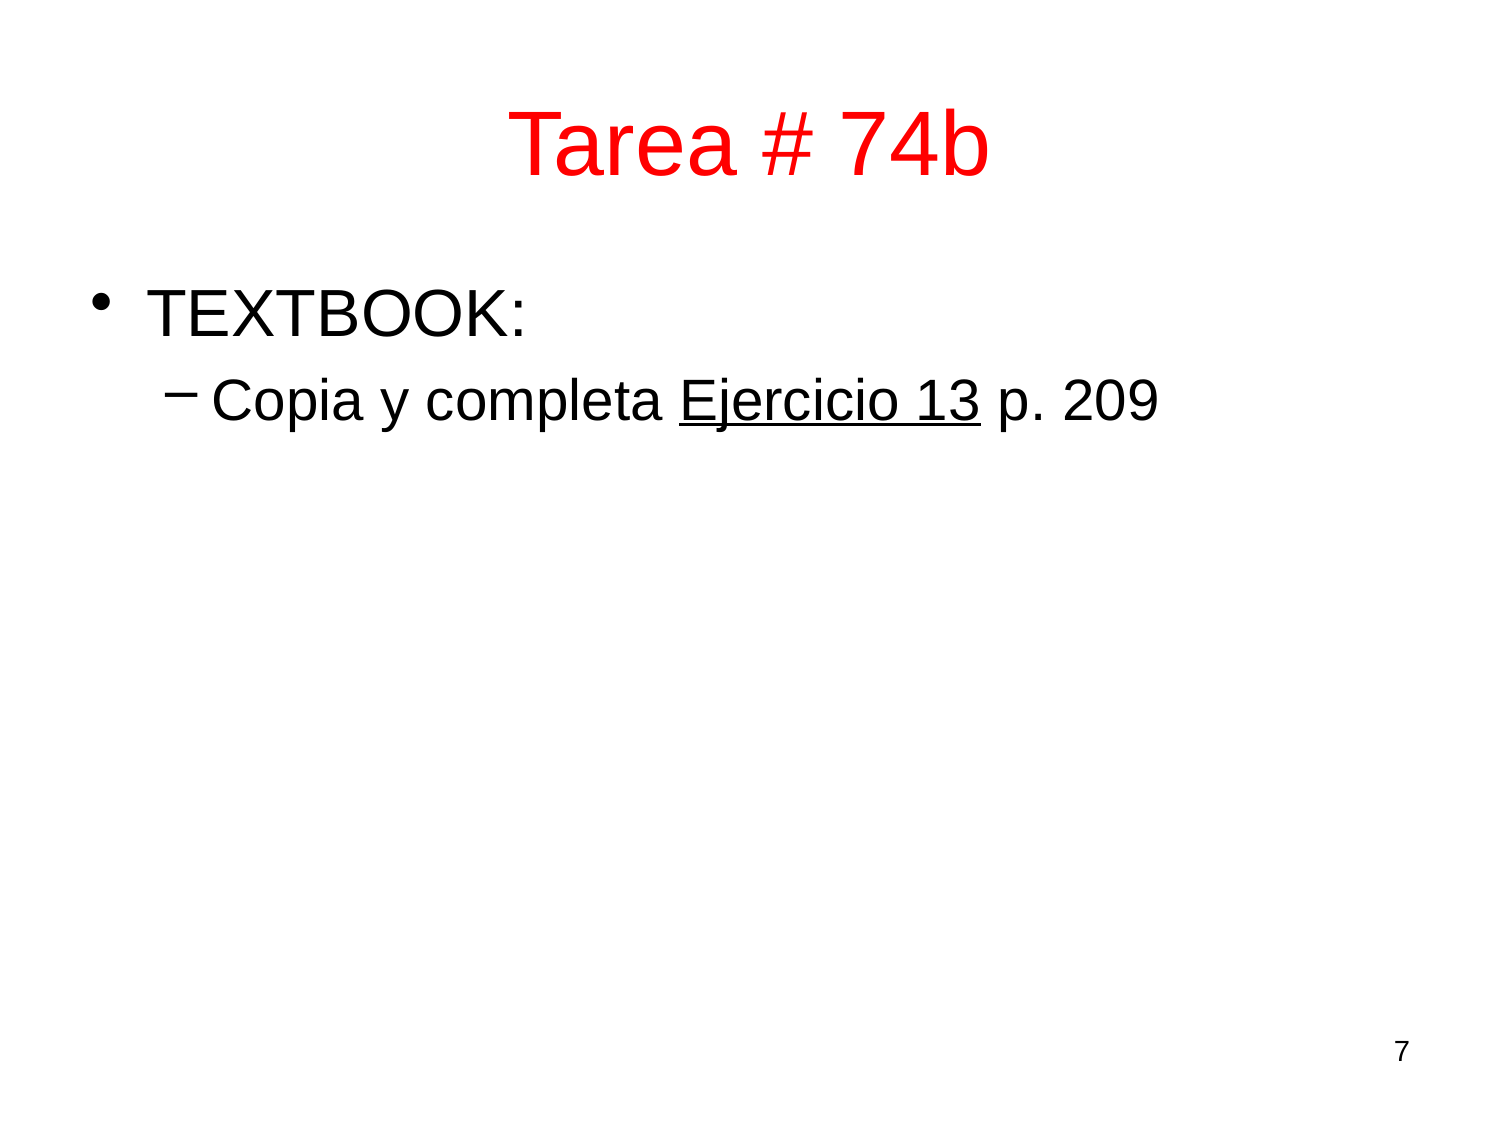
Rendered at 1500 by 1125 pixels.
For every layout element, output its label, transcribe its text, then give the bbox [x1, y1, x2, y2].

slide_number 7 [1074, 1024, 1425, 1103]
title Tarea # 74b [75, 45, 1425, 233]
list TEXTBOOK: Copia y completa Ejercicio 13 p. 209 [75, 262, 1425, 1005]
